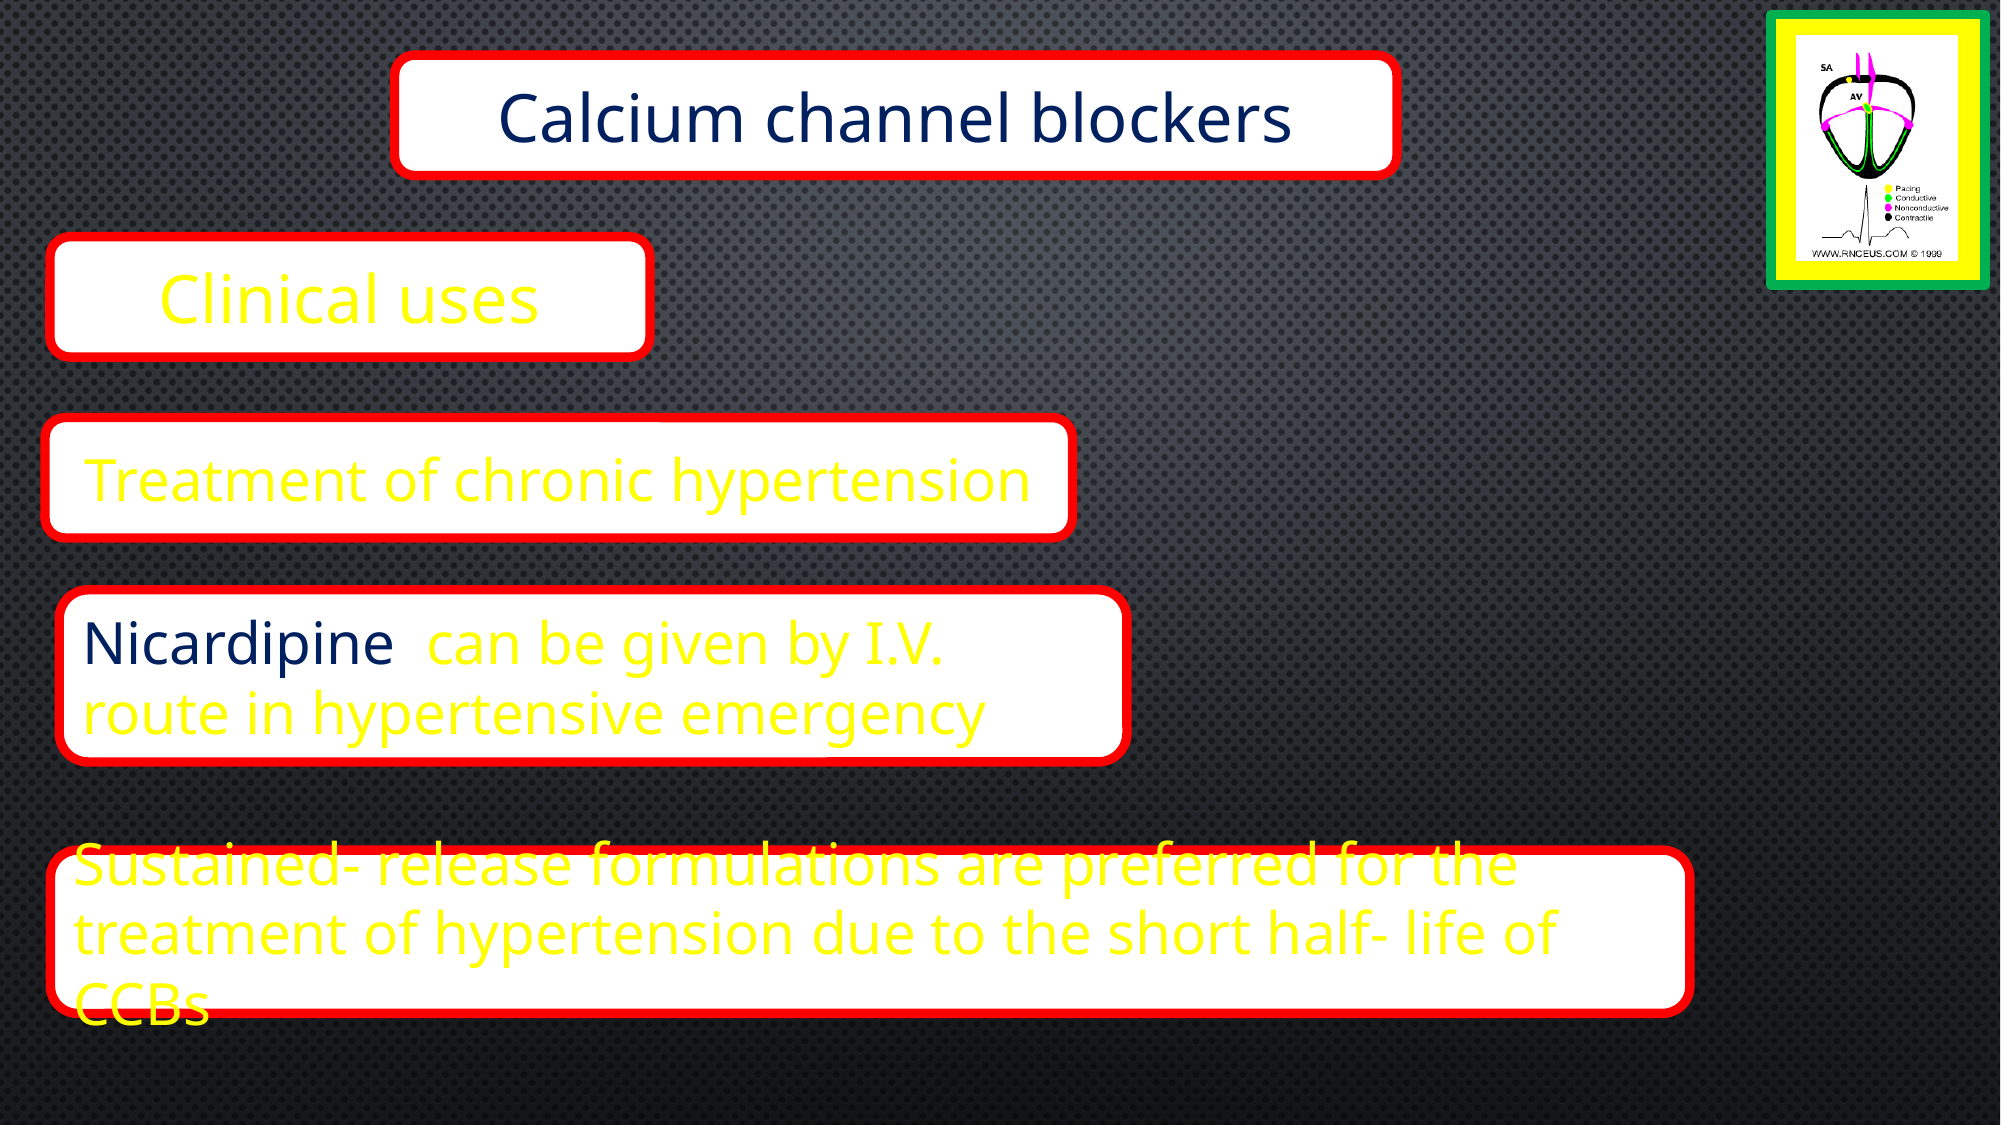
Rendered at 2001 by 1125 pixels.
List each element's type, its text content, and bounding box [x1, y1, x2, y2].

text_box Nicardipine can be given by I.V. route in hypertensive emergency [57, 588, 1129, 764]
text_box [1770, 13, 1987, 287]
text_box Clinical uses [48, 235, 652, 359]
text_box Sustained- release formulations are preferred for the treatment of hypertension due to the short half- life of CCBs [48, 848, 1692, 1016]
text_box Treatment of chronic hypertension [43, 415, 1075, 540]
text_box Calcium channel blockers [392, 53, 1399, 178]
picture [1795, 35, 1959, 261]
